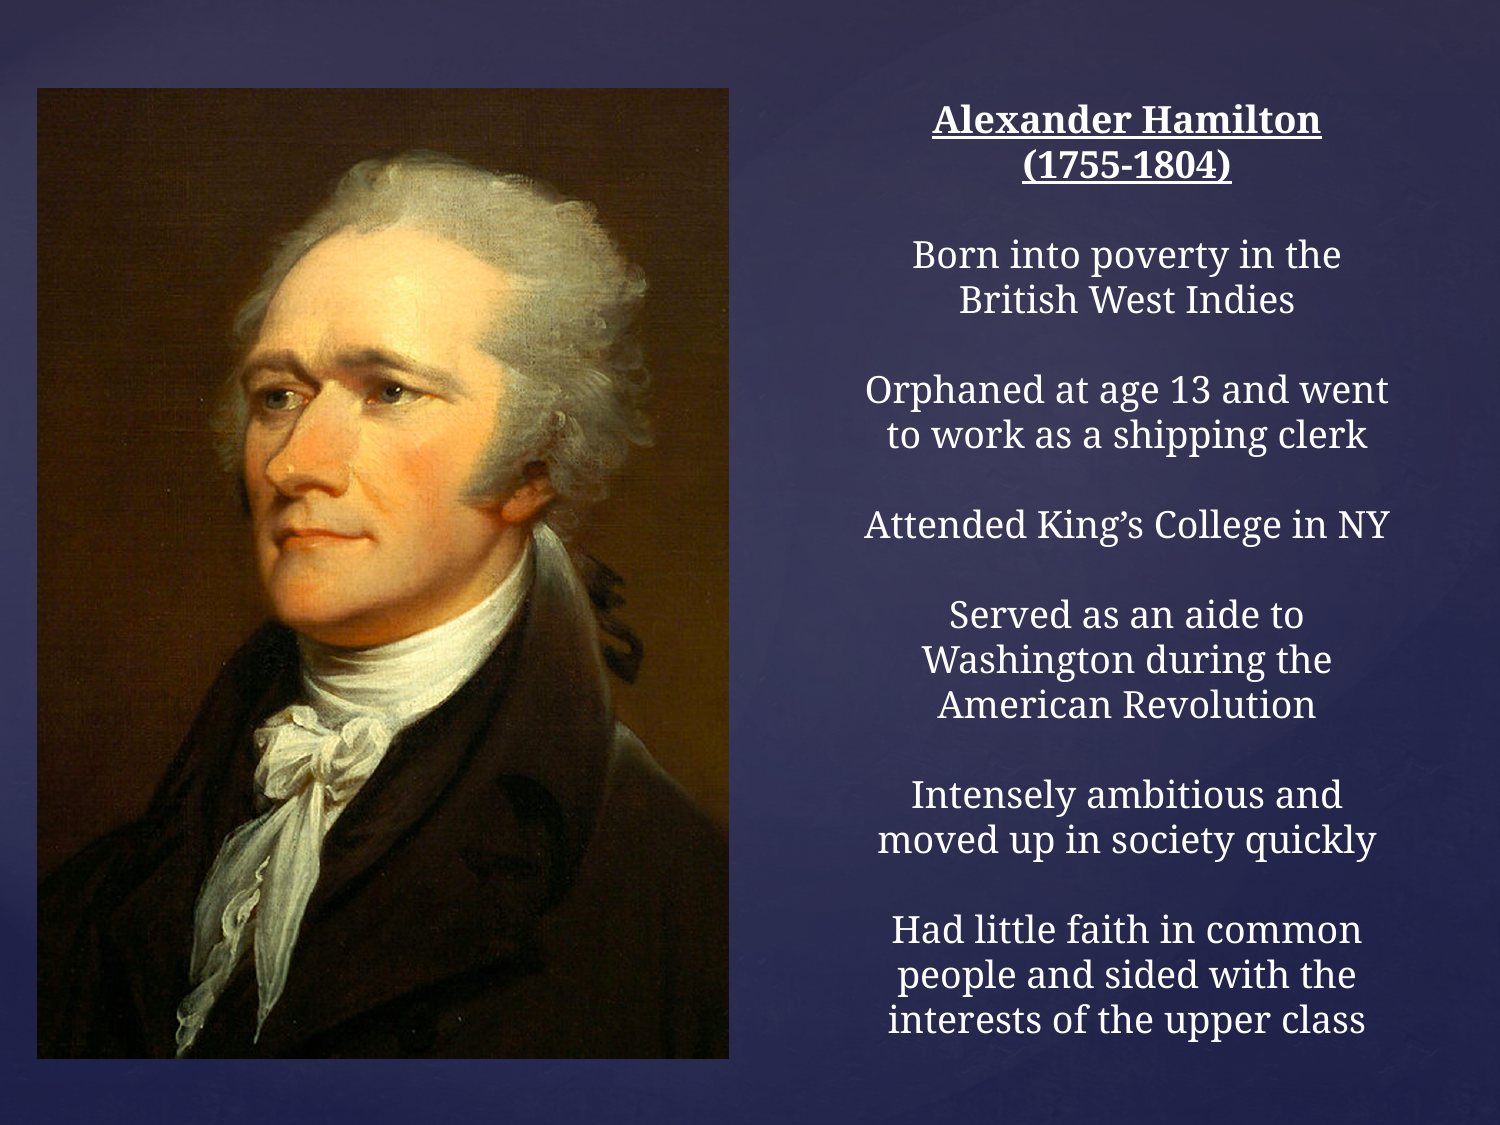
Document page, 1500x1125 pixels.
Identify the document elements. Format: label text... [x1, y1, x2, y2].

picture [36, 87, 730, 1060]
text_box Alexander Hamilton (1755-1804) Born into poverty in the British West Indies Orphaned at age 13 and went to work as a shipping clerk Attended King’s College in NY Served as an aide to Washington during the American Revolution Intensely ambitious and moved up in society quickly Had little faith in common people and sided with the interests of the upper class [838, 88, 1416, 1125]
